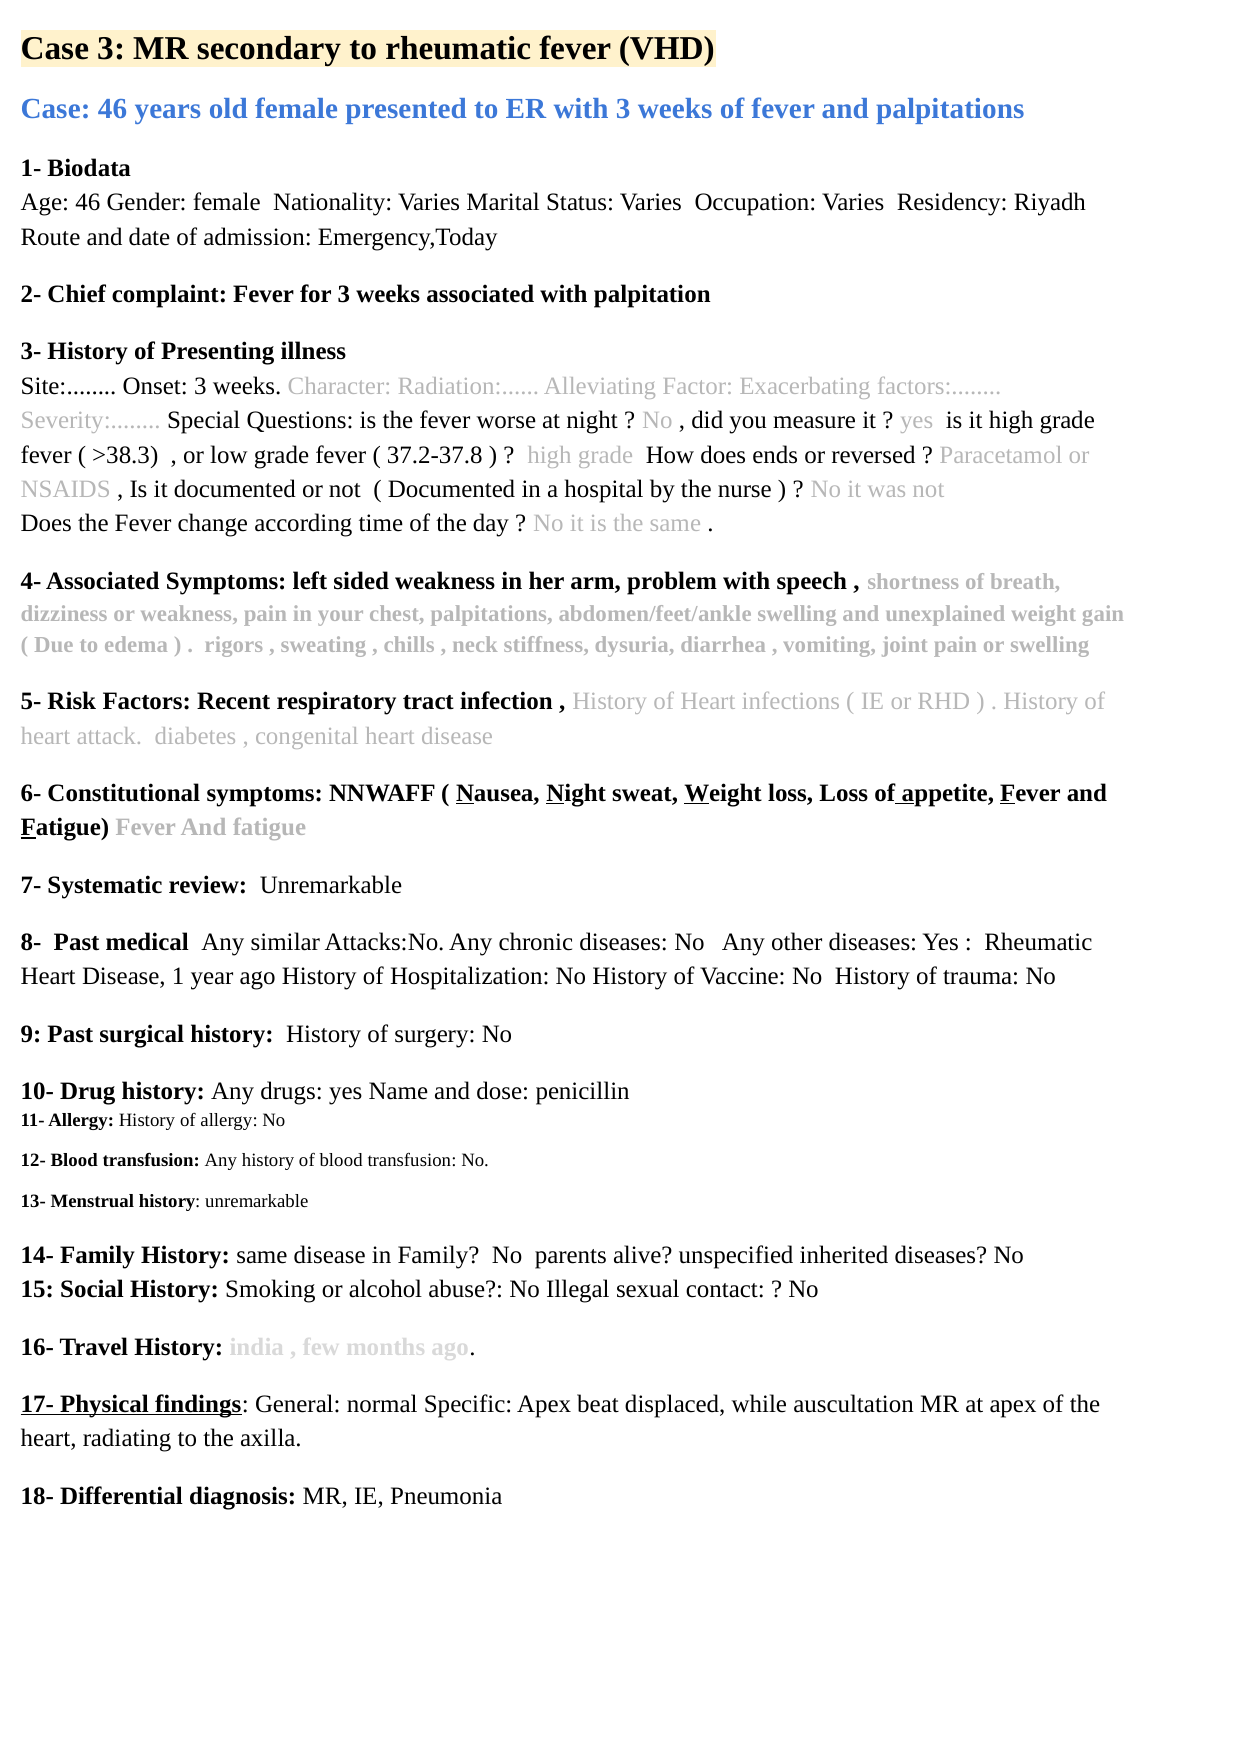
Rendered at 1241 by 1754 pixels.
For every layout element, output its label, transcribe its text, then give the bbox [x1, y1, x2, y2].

text_box Case 3: MR secondary to rheumatic fever (VHD) Case: 46 years old female presented to ER with 3 weeks of fever and palpitations sad 1- Biodata Age: 46 Gender: female Nationality: Varies Marital Status: Varies Occupation: Varies Residency: Riyadh Route and date of admission: Emergency,Today sad 2- Chief complaint: Fever for 3 weeks associated with palpitation sad 3- History of Presenting illness Site:........ Onset: 3 weeks. Character: Radiation:...... Alleviating Factor: Exacerbating factors:........ Severity:........ Special Questions: is the fever worse at night ? No , did you measure it ? yes is it high grade fever ( >38.3) , or low grade fever ( 37.2-37.8 ) ? high grade How does ends or reversed ? Paracetamol or NSAIDS , Is it documented or not ( Documented in a hospital by the nurse ) ? No it was not Does the Fever change according time of the day ? No it is the same . sad 4- Associated Symptoms: left sided weakness in her arm, problem with speech , shortness of breath, dizziness or weakness, pain in your chest, palpitations, abdomen/feet/ankle swelling and unexplained weight gain ( Due to edema ) . rigors , sweating , chills , neck stiffness, dysuria, diarrhea , vomiting, joint pain or swelling sad 5- Risk Factors: Recent respiratory tract infection , History of Heart infections ( IE or RHD ) . History of heart attack. diabetes , congenital heart disease sadsad 6- Constitutional symptoms: NNWAFF ( Nausea, Night sweat, Weight loss, Loss of appetite, Fever and Fatigue) Fever And fatigue sad 7- Systematic review: Unremarkable sad 8- Past medical Any similar Attacks:No. Any chronic diseases: No Any other diseases: Yes : Rheumatic Heart Disease, 1 year ago History of Hospitalization: No History of Vaccine: No History of trauma: No sad 9: Past surgical history: History of surgery: No sad sad sad 10- Drug history: Any drugs: yes Name and dose: penicillinad 11- Allergy: History of allergy: No sad 12- Blood transfusion: Any history of blood transfusion: No. sad 13- Menstrual history: unremarkable sad 14- Family History: same disease in Family? No parents alive? unspecified inherited diseases? No 15: Social History: Smoking or alcohol abuse?: No Illegal sexual contact: ? No sad 16- Travel History: india , few months ago. sadsad 17- Physical findings: General: normal Specific: Apex beat displaced, while auscultation MR at apex of the heart, radiating to the axilla. s 18- Differential diagnosis: MR, IE, Pneumonia [0, 0, 1154, 1530]
